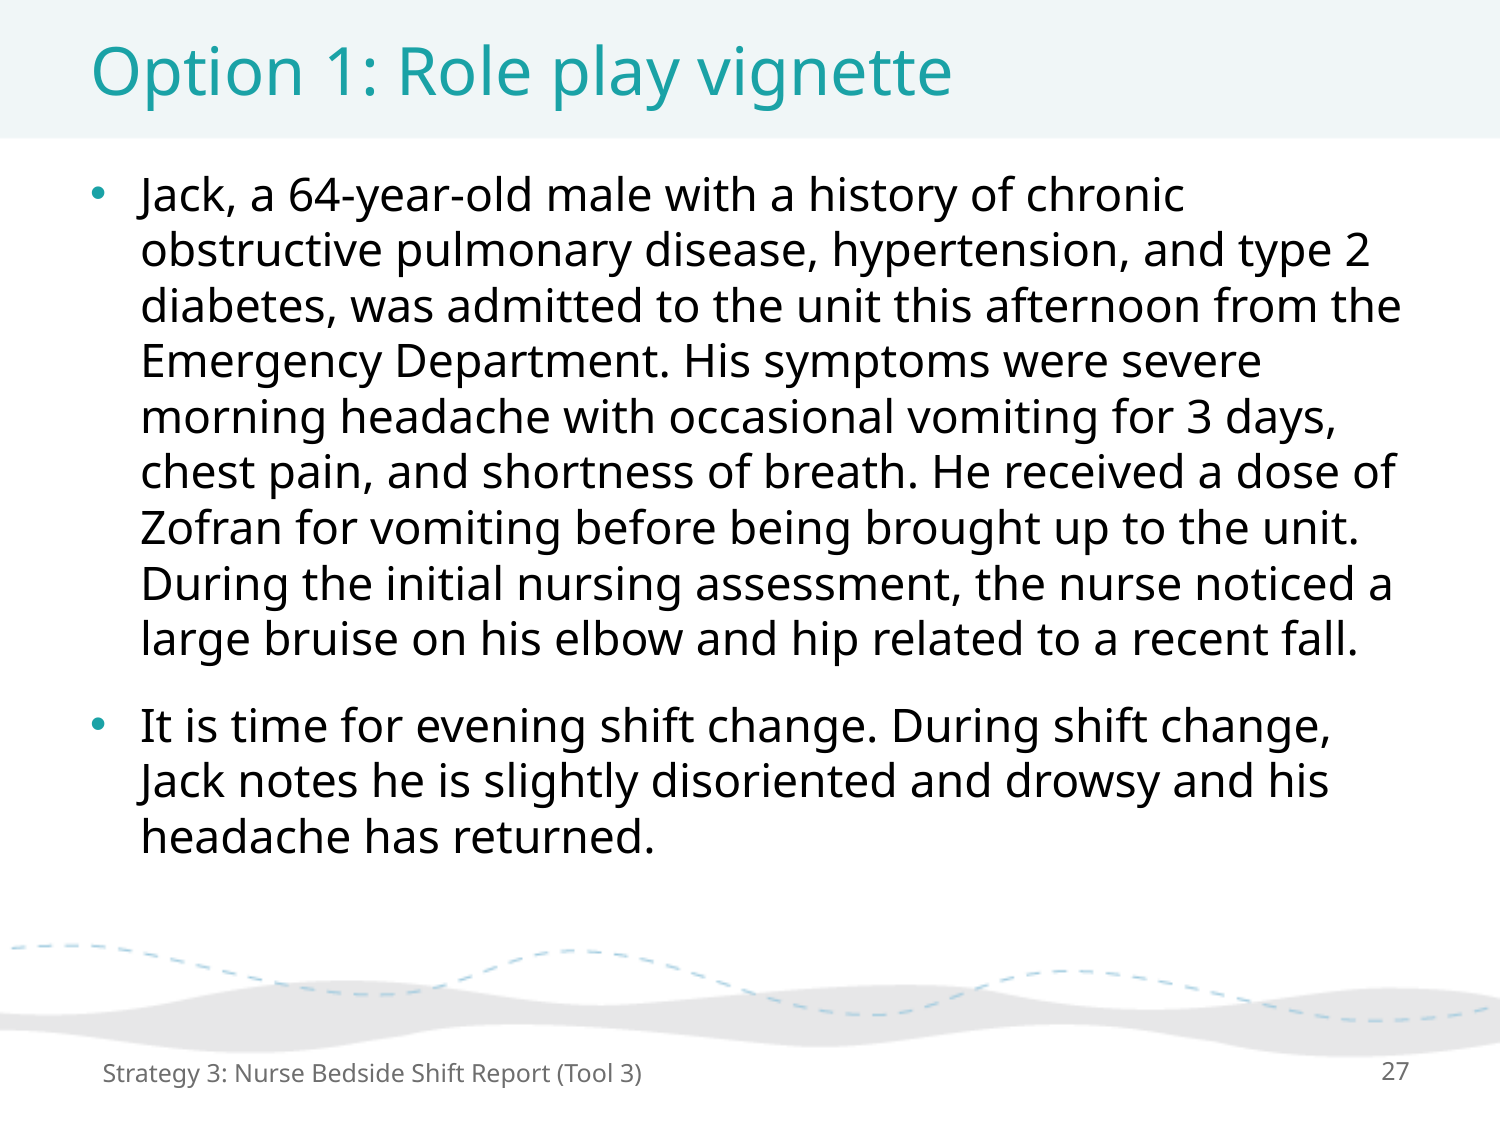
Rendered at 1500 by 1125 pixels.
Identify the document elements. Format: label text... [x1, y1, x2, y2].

list Jack, a 64-year-old male with a history of chronic obstructive pulmonary disease, hypertension, and type 2 diabetes, was admitted to the unit this afternoon from the Emergency Department. His symptoms were severe morning headache with occasional vomiting for 3 days, chest pain, and shortness of breath. He received a dose of Zofran for vomiting before being brought up to the unit. During the initial nursing assessment, the nurse noticed a large bruise on his elbow and hip related to a recent fall. It is time for evening shift change. During shift change, Jack notes he is slightly disoriented and drowsy and his headache has returned. [75, 157, 1425, 900]
footer Strategy 3: Nurse Bedside Shift Report (Tool 3) [87, 1042, 763, 1103]
picture [0, 0, 1500, 1125]
slide_number 27 [1074, 1042, 1425, 1103]
title Option 1: Role play vignette [75, 0, 1425, 138]
